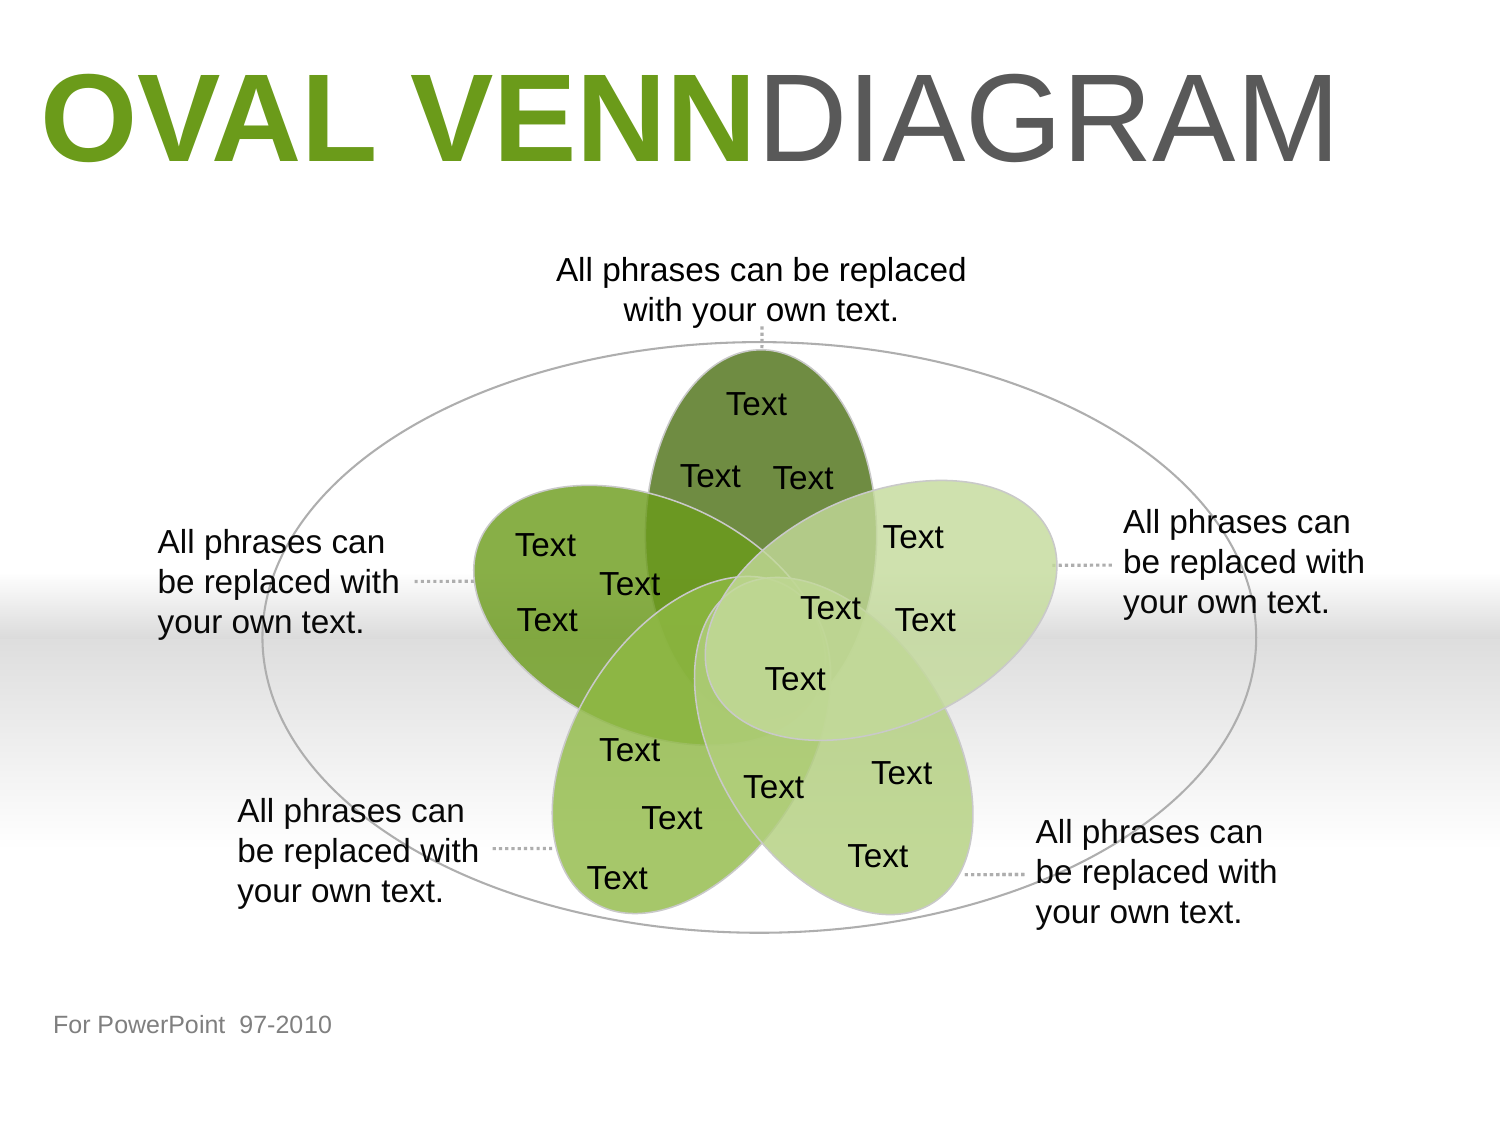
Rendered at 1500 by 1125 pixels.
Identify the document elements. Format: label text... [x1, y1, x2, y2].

text_box OVAL VENNDIAGRAM [25, 28, 1500, 194]
text_box All phrases can be replaced with your own text. [237, 857, 458, 910]
text_box All phrases can be replaced with your own text. [1123, 500, 1389, 572]
text_box For PowerPoint 97-2010 [53, 1008, 435, 1039]
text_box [0, 573, 458, 850]
text_box All phrases can be replaced with your own text. [538, 248, 985, 328]
text_box [303, 402, 458, 572]
text_box [1071, 407, 1200, 572]
text_box All phrases can be replaced with your own text. [157, 520, 423, 572]
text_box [463, 349, 1067, 932]
text_box All phrases can be replaced with your own text. [1071, 857, 1301, 930]
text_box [1071, 573, 1500, 850]
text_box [511, 381, 959, 897]
text_box [660, 342, 858, 348]
